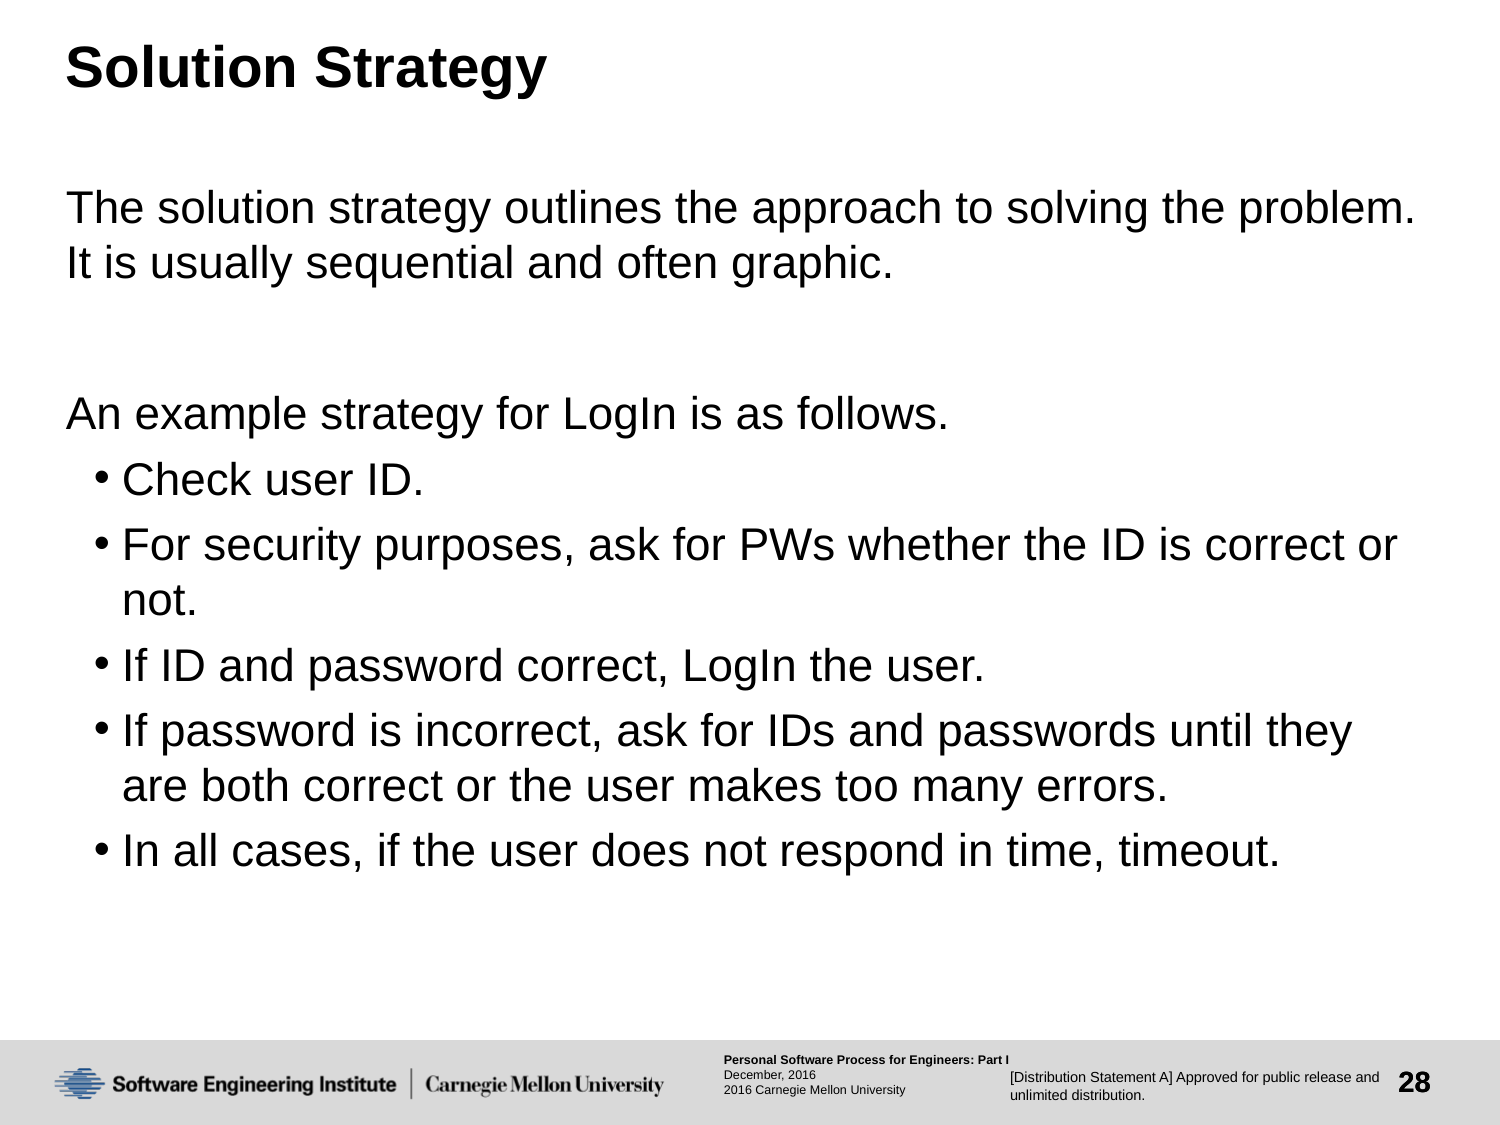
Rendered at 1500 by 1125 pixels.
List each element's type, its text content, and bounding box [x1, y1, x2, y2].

title Solution Strategy [65, 37, 1313, 148]
list The solution strategy outlines the approach to solving the problem. It is usually sequential and often graphic. An example strategy for LogIn is as follows. Check user ID. For security purposes, ask for PWs whether the ID is correct or not. If ID and password correct, LogIn the user. If password is incorrect, ask for IDs and passwords until they are both correct or the user makes too many errors. In all cases, if the user does not respond in time, timeout. [65, 177, 1431, 1000]
picture [46, 1061, 673, 1104]
